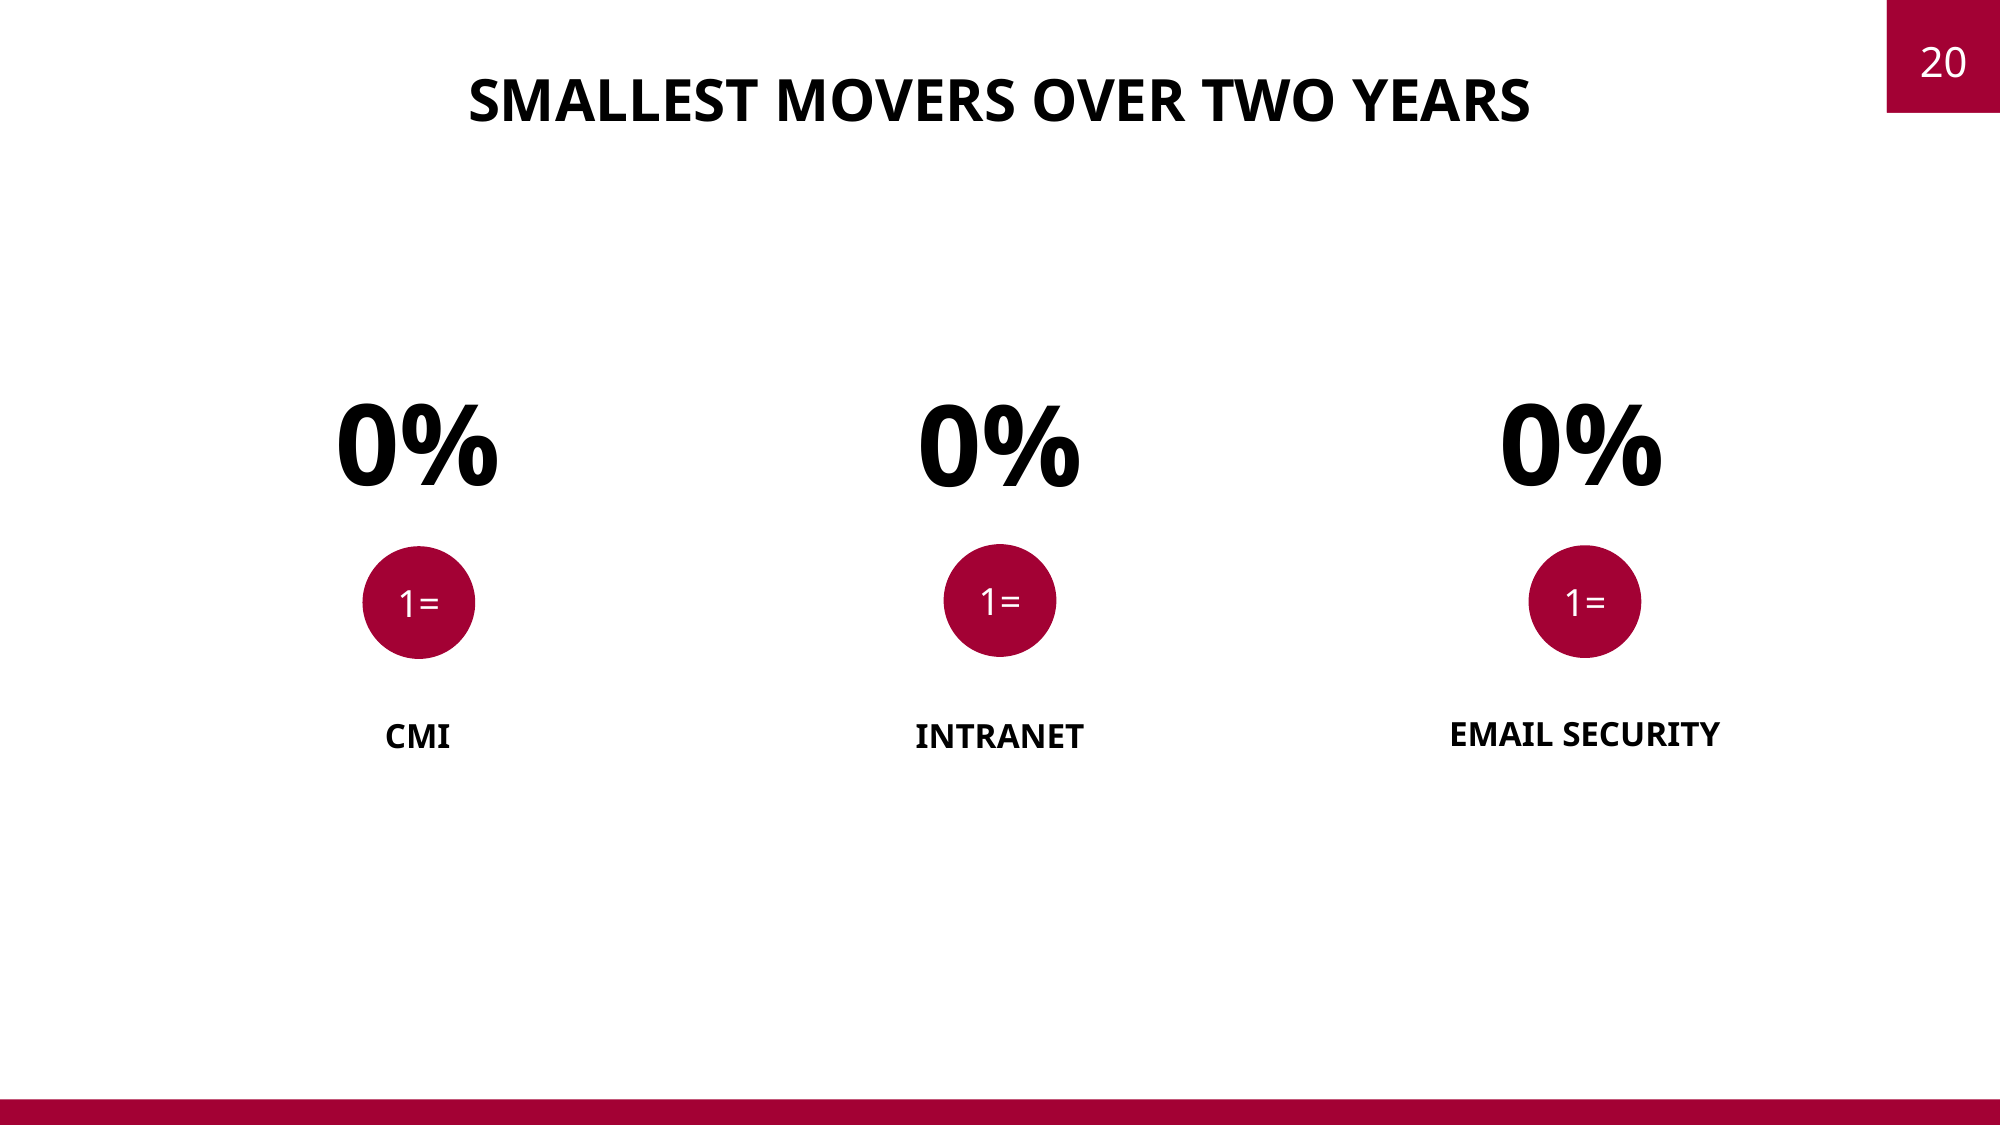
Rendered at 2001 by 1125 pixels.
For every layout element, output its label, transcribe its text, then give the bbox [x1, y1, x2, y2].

text_box 1= [942, 542, 1058, 659]
text_box SMALLEST MOVERS OVER TWO YEARS [0, 63, 2000, 178]
text_box 0% [814, 366, 1186, 517]
text_box 1= [1527, 543, 1643, 660]
text_box 0% [232, 365, 604, 516]
text_box EMAIL SECURITY [1368, 706, 1802, 761]
list 20 [1884, 9, 1968, 63]
text_box 1= [360, 544, 477, 661]
text_box 0% [1396, 365, 1768, 516]
text_box INTRANET [783, 708, 1217, 763]
text_box CMI [201, 707, 635, 763]
